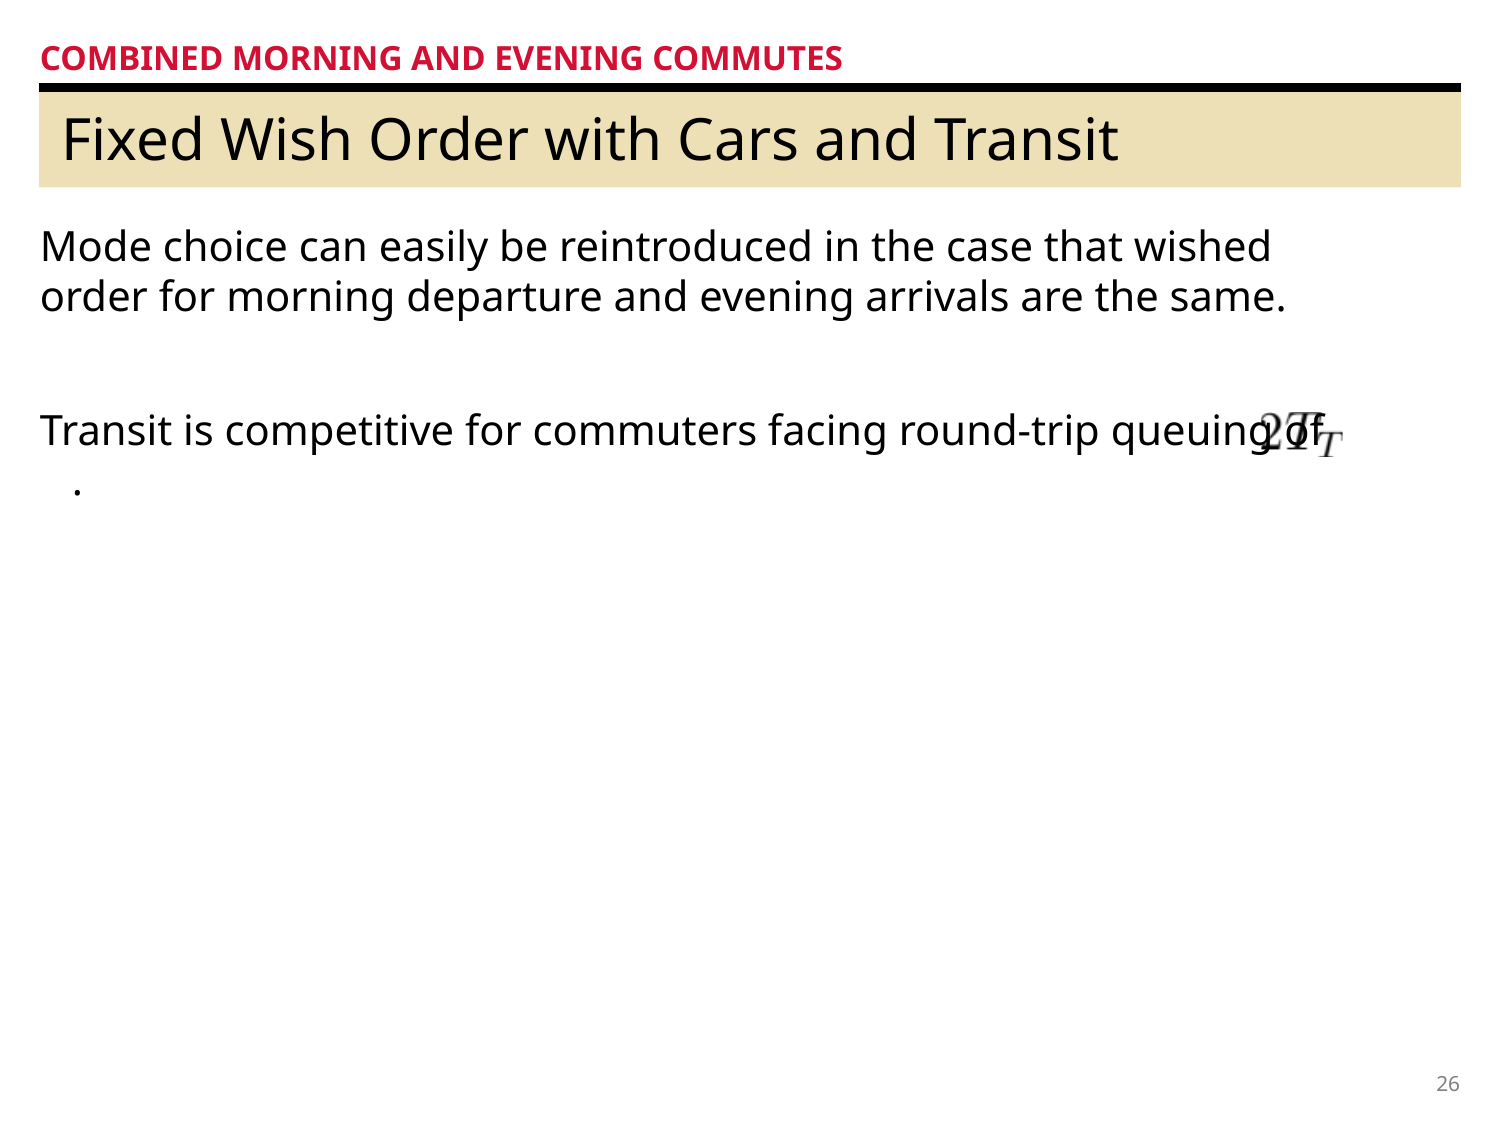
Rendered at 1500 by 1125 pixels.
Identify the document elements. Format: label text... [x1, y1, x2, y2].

text_box Transit is competitive for commuters facing round-trip queuing of . [24, 396, 1400, 512]
picture [1261, 412, 1343, 457]
text_box COMBINED MORNING AND EVENING COMMUTES [24, 27, 1475, 88]
text_box Mode choice can easily be reintroduced in the case that wished order for morning departure and evening arrivals are the same. [24, 212, 1400, 328]
title Fixed Wish Order with Cars and Transit [38, 92, 1462, 188]
